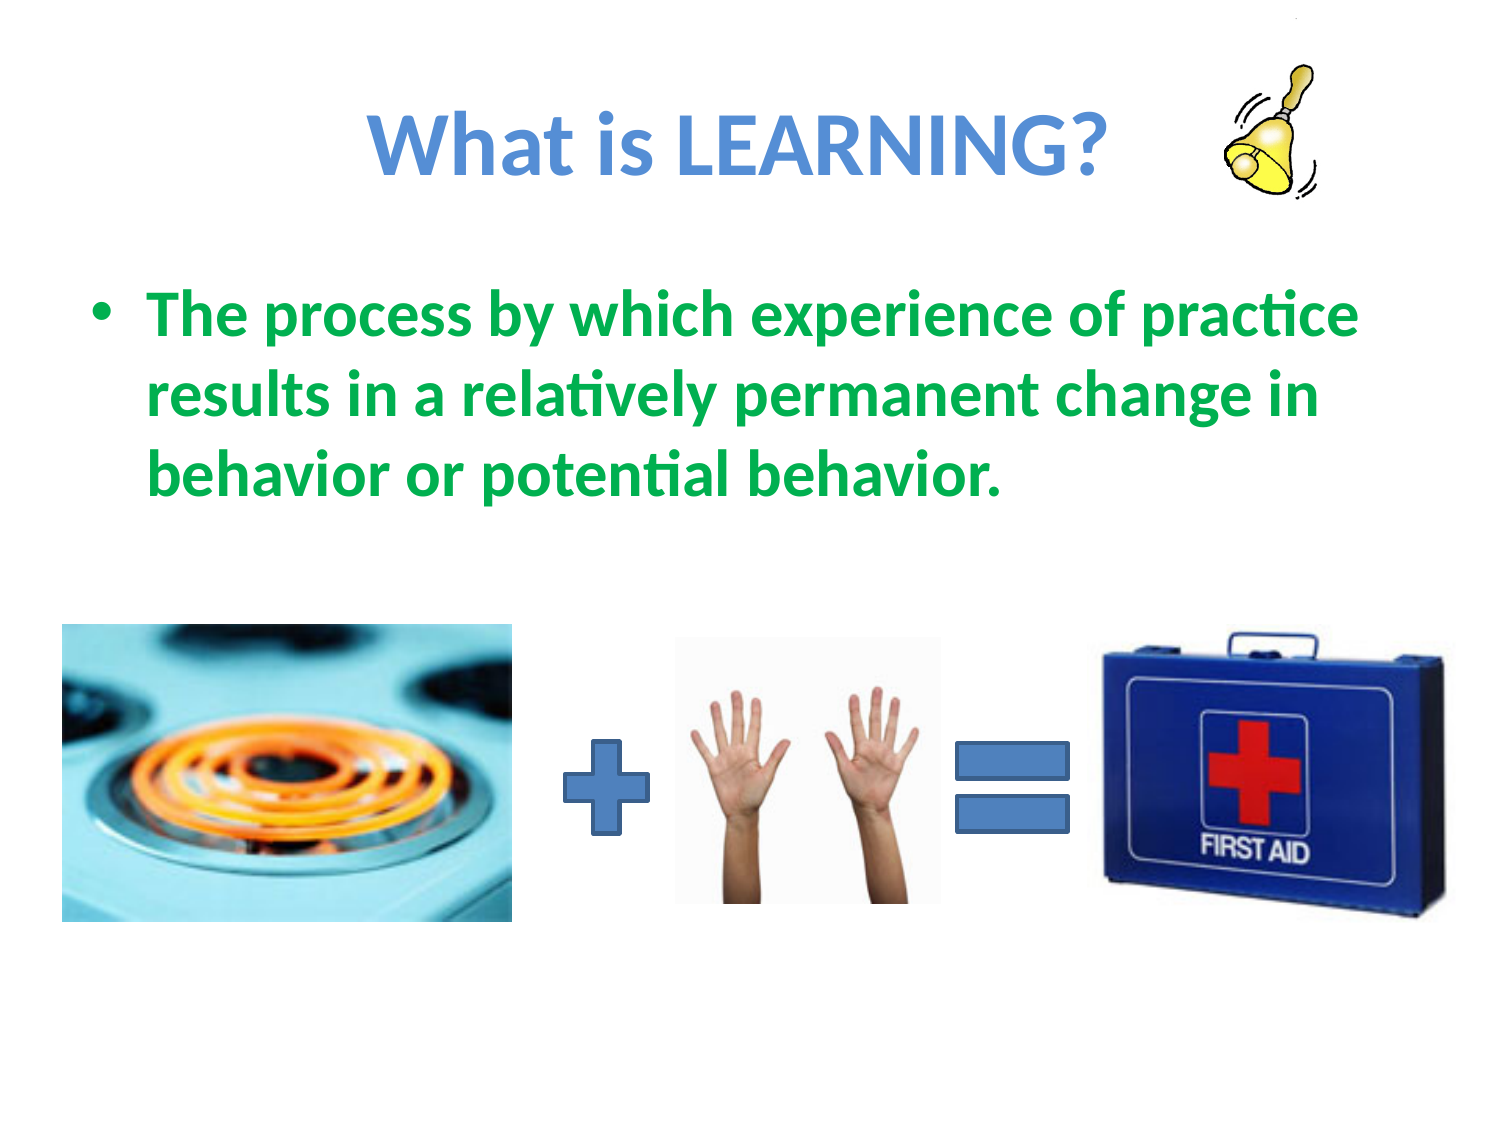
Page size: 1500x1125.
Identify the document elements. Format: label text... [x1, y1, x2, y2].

text_box [955, 794, 1070, 834]
list The process by which experience of practice results in a relatively permanent change in behavior or potential behavior. [75, 262, 1425, 1005]
text_box [563, 739, 650, 836]
title What is LEARNING? [75, 45, 1147, 233]
picture [1149, 0, 1426, 227]
picture [1087, 624, 1460, 926]
picture [674, 637, 941, 904]
picture [62, 624, 513, 922]
text_box [955, 741, 1070, 781]
